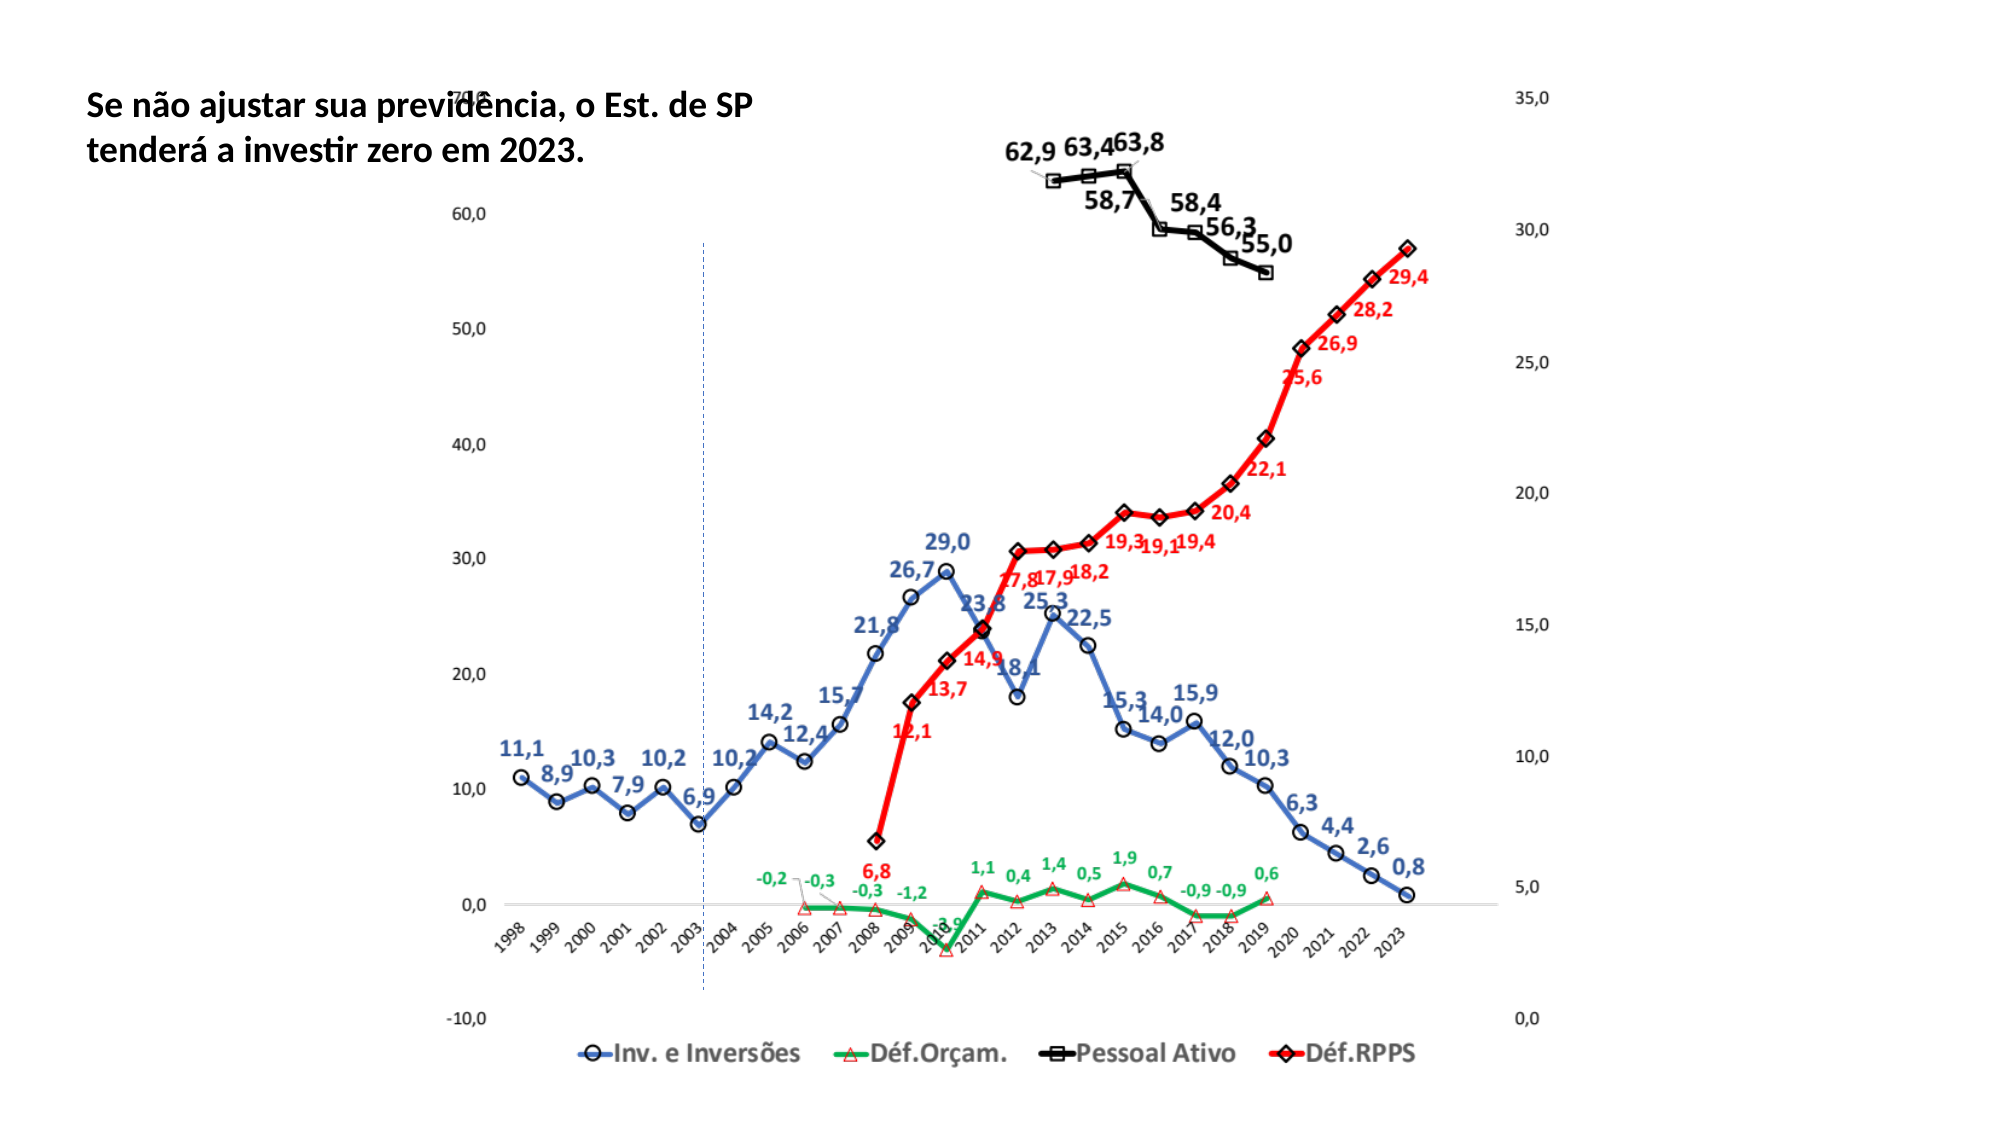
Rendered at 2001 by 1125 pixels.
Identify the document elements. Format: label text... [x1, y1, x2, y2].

picture [415, 56, 1574, 1084]
text_box Se não ajustar sua previdência, o Est. de SP tenderá a investir zero em 2023. [71, 72, 415, 178]
